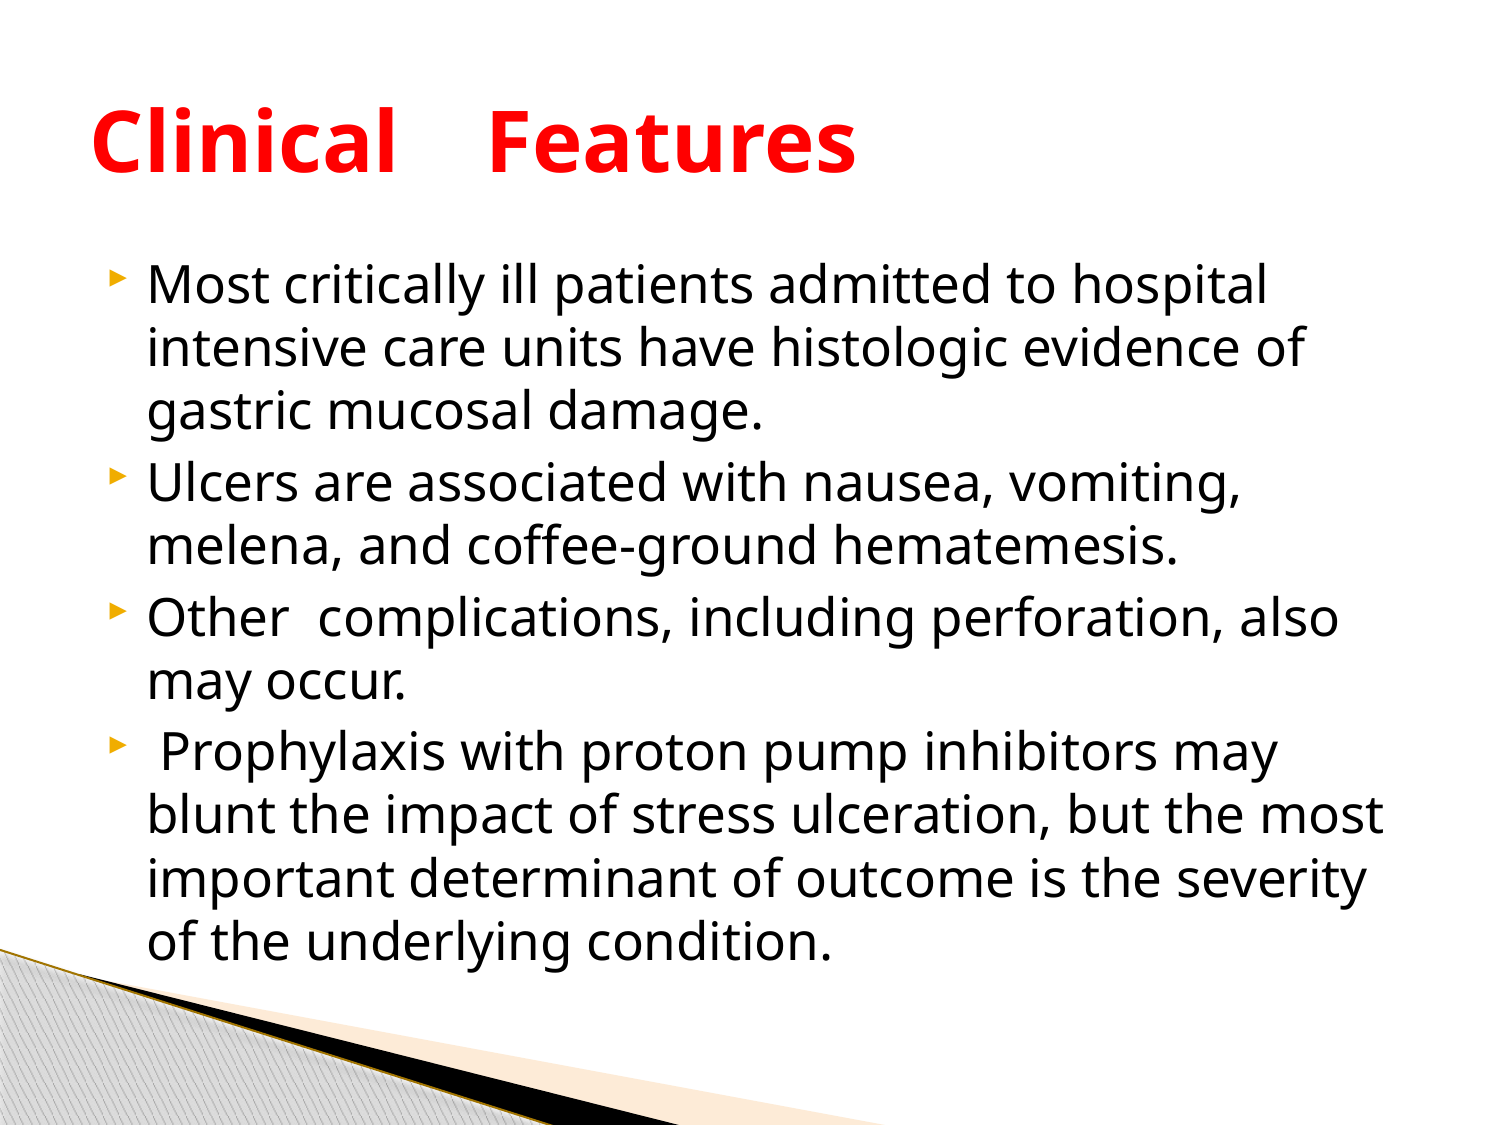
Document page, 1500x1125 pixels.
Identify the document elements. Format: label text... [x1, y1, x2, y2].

title Clinical Features [75, 45, 1425, 233]
list Most critically ill patients admitted to hospital intensive care units have histologic evidence of gastric mucosal damage. Ulcers are associated with nausea, vomiting, melena, and coffee-ground hematemesis. Other complications, including perforation, also may occur. Prophylaxis with proton pump inhibitors may blunt the impact of stress ulceration, but the most important determinant of outcome is the severity of the underlying condition. [75, 243, 1425, 986]
